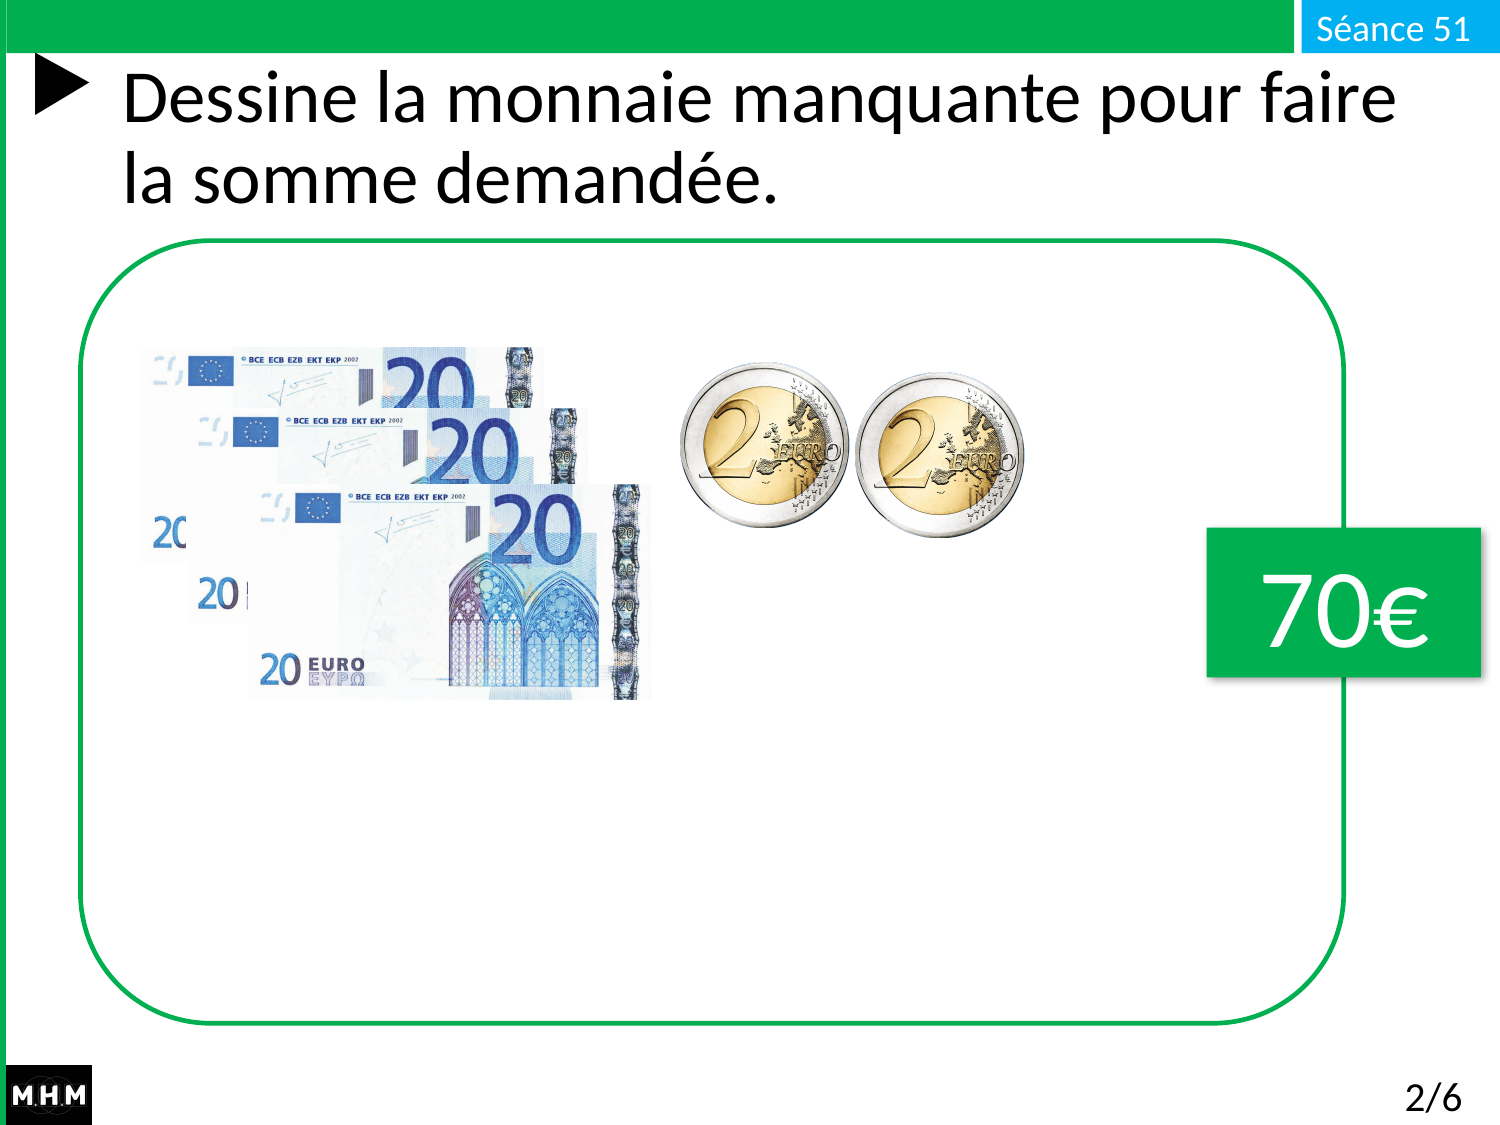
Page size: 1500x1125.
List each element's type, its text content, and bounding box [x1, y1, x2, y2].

text_box 2/6 [1389, 1068, 1500, 1125]
picture [679, 362, 850, 528]
text_box [79, 239, 1345, 1025]
picture [854, 372, 1025, 538]
picture [141, 347, 651, 700]
text_box 70€ [1206, 527, 1481, 678]
title Dessine la monnaie manquante pour faire la somme demandée. [13, 58, 1453, 219]
picture [6, 1065, 92, 1125]
